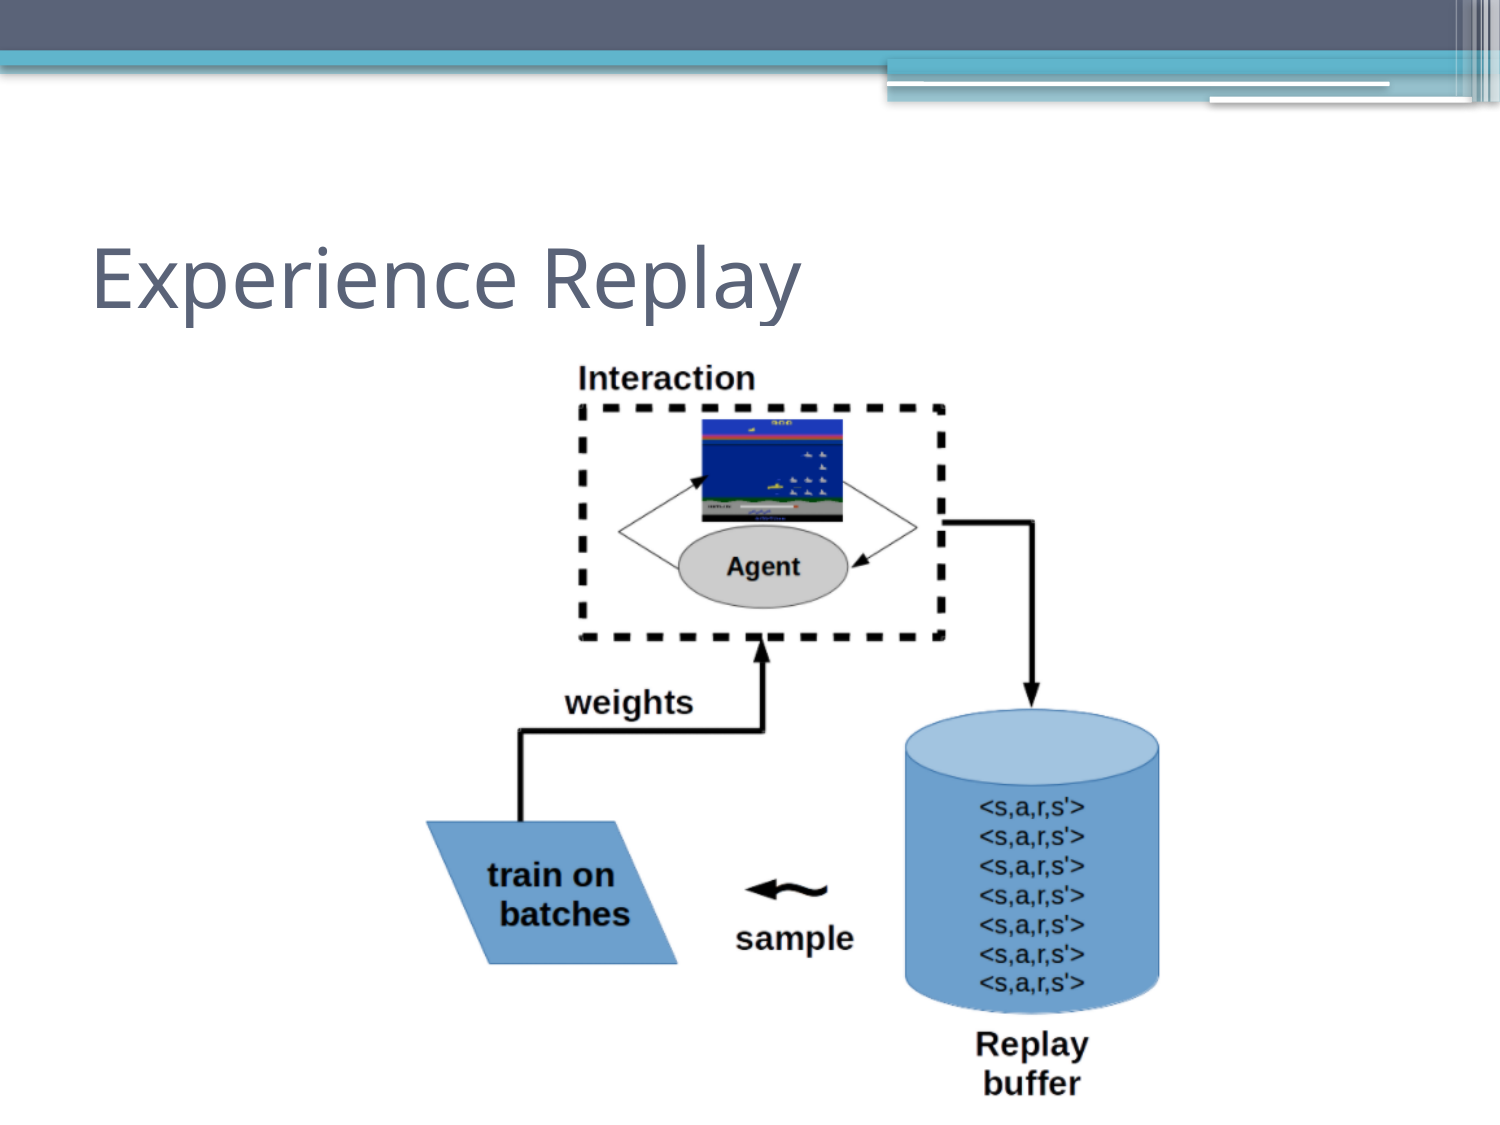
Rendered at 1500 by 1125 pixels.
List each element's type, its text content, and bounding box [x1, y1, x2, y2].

title Experience Replay [75, 187, 1425, 363]
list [370, 326, 1223, 1124]
